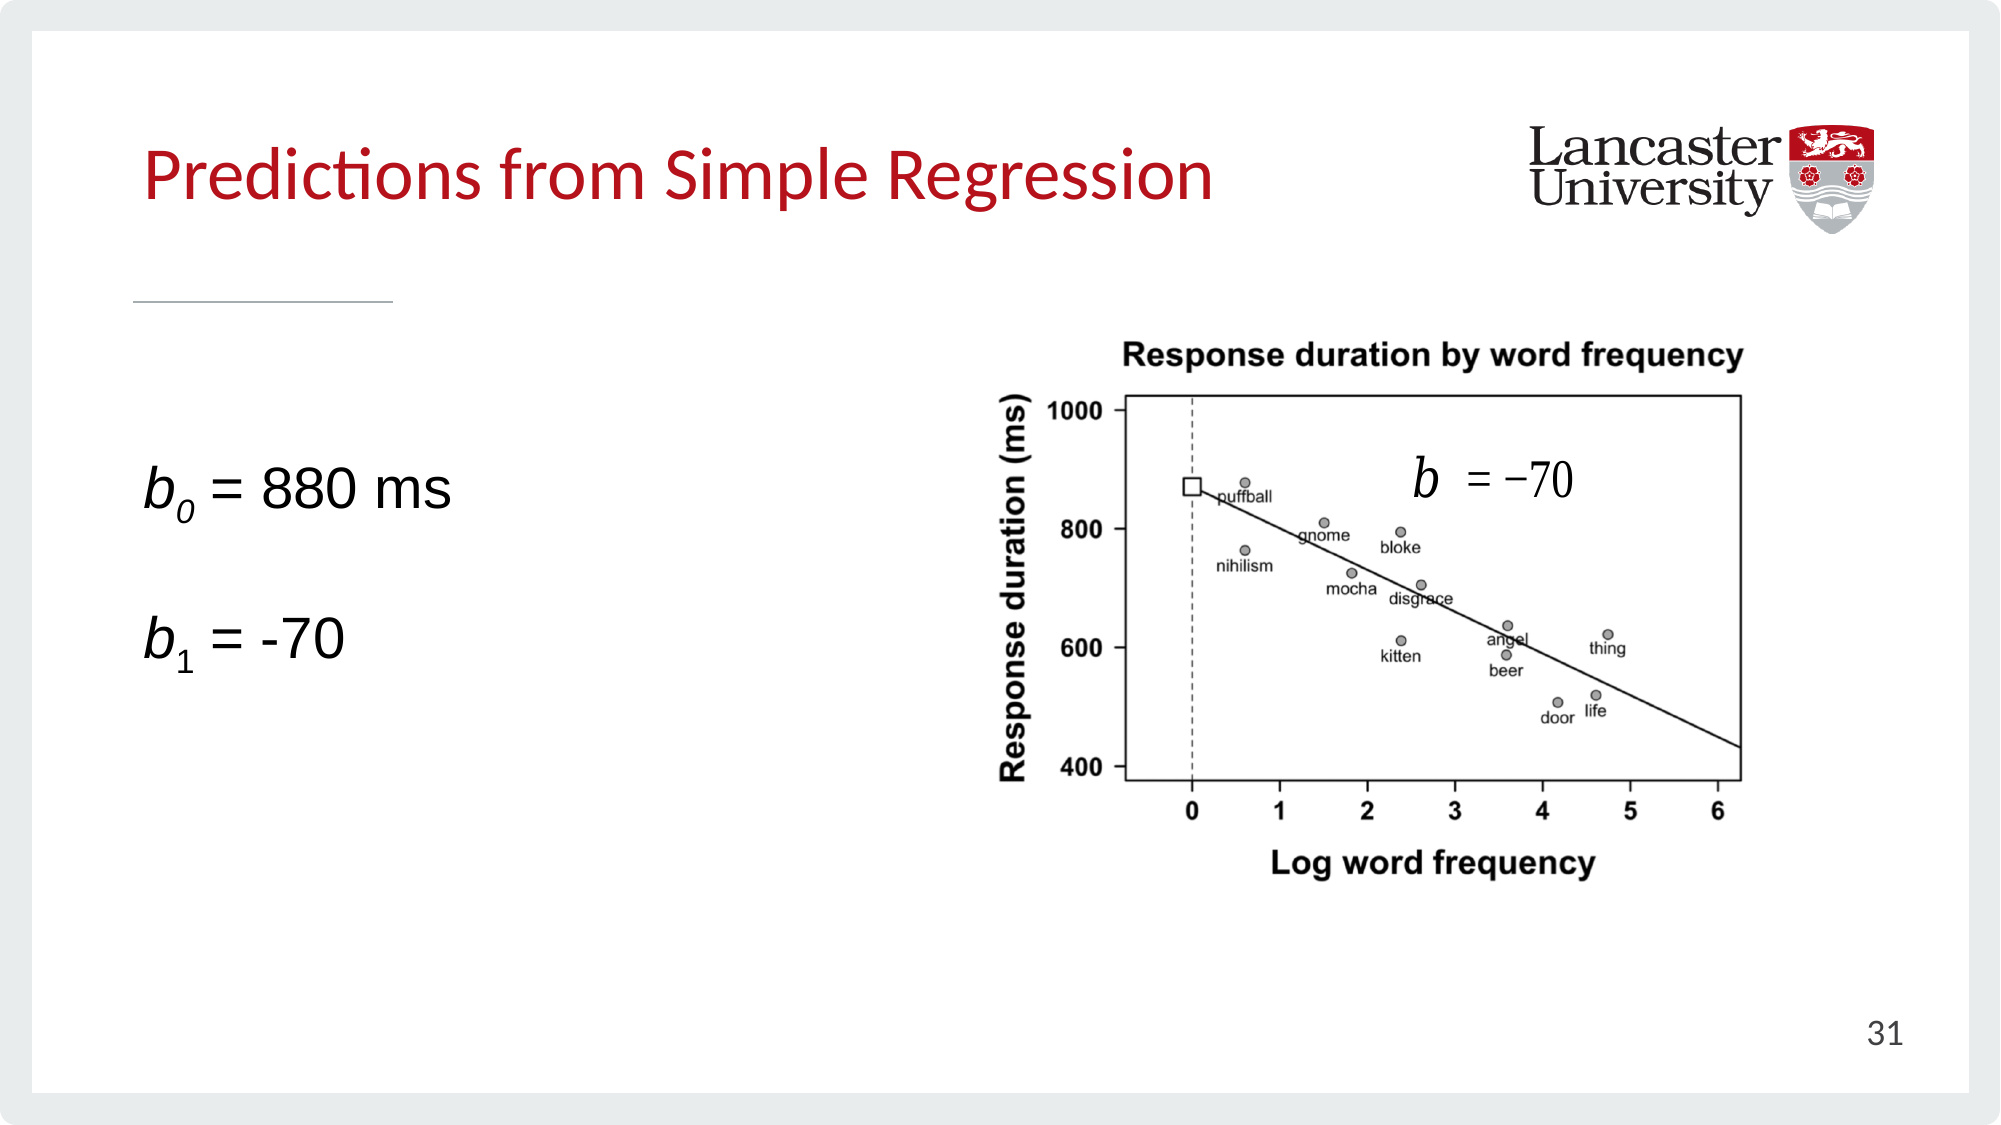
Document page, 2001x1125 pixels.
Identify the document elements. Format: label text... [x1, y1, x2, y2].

slide_number 31 [1468, 1001, 1919, 1061]
title Predictions from Simple Regression [128, 78, 1448, 279]
picture [972, 316, 1794, 894]
